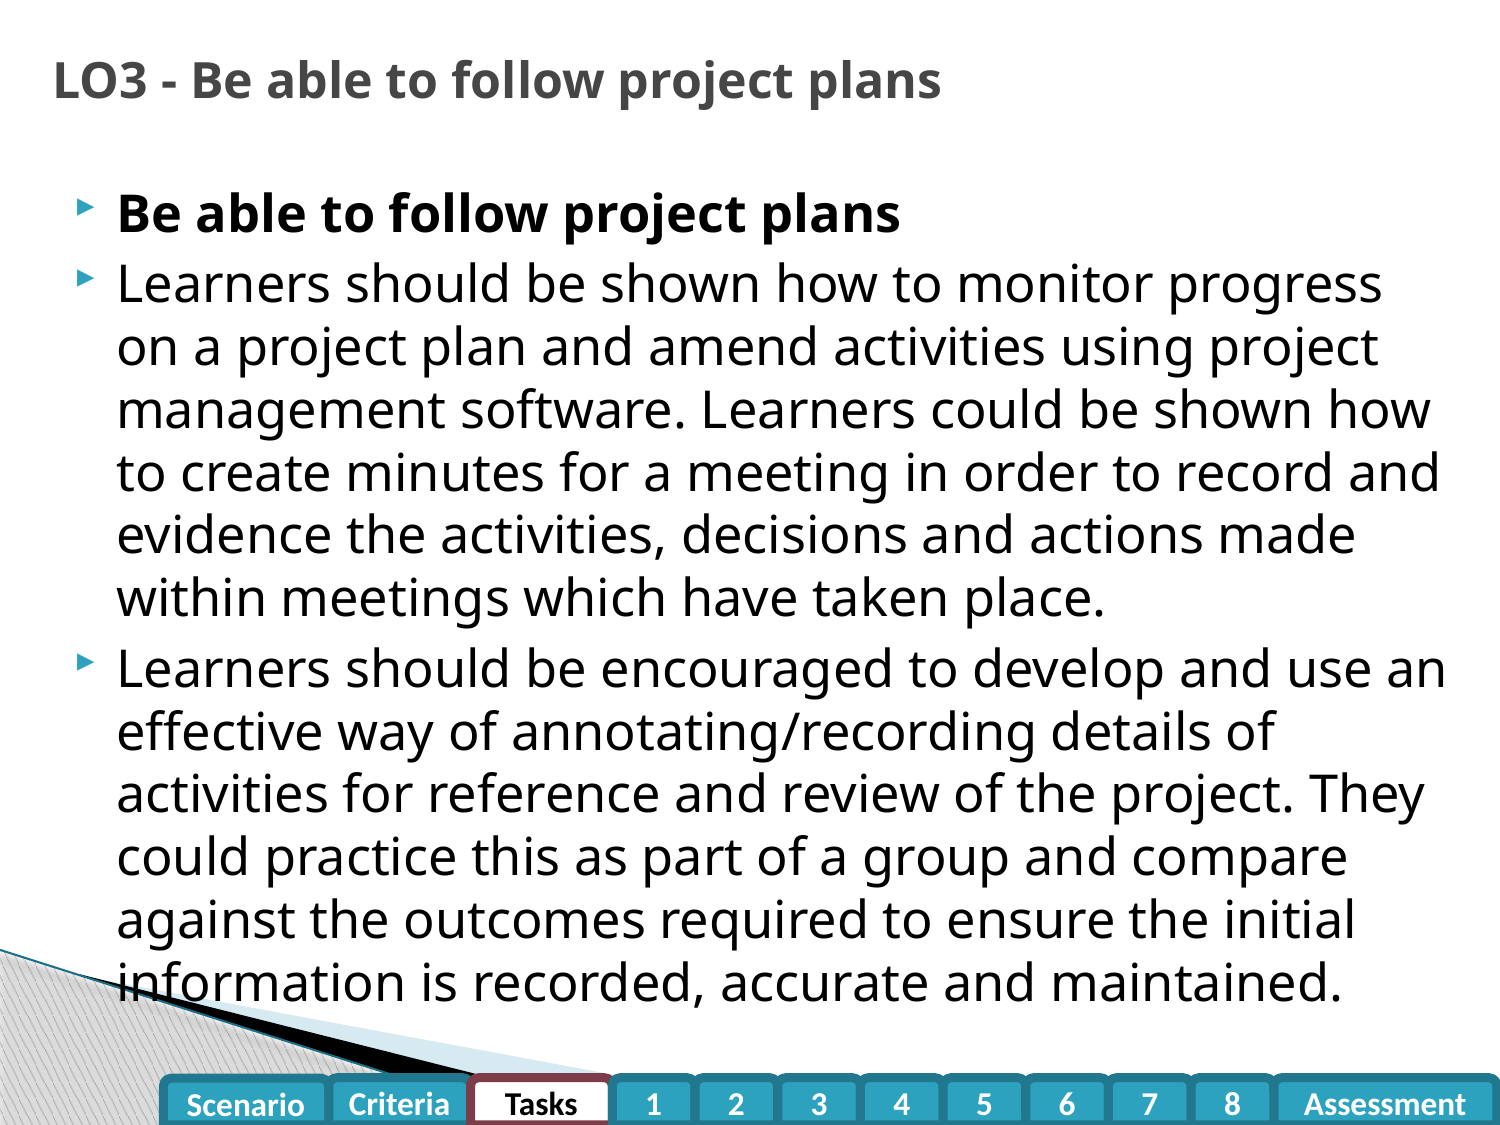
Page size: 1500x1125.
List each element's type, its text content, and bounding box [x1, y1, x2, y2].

list Be able to follow project plans Learners should be shown how to monitor progress on a project plan and amend activities using project management software. Learners could be shown how to create minutes for a meeting in order to record and evidence the activities, decisions and actions made within meetings which have taken place. Learners should be encouraged to develop and use an effective way of annotating/recording details of activities for reference and review of the project. They could practice this as part of a group and compare against the outcomes required to ensure the initial information is recorded, accurate and maintained. [41, 172, 1471, 1035]
title LO3 - Be able to follow project plans [37, 19, 1471, 138]
